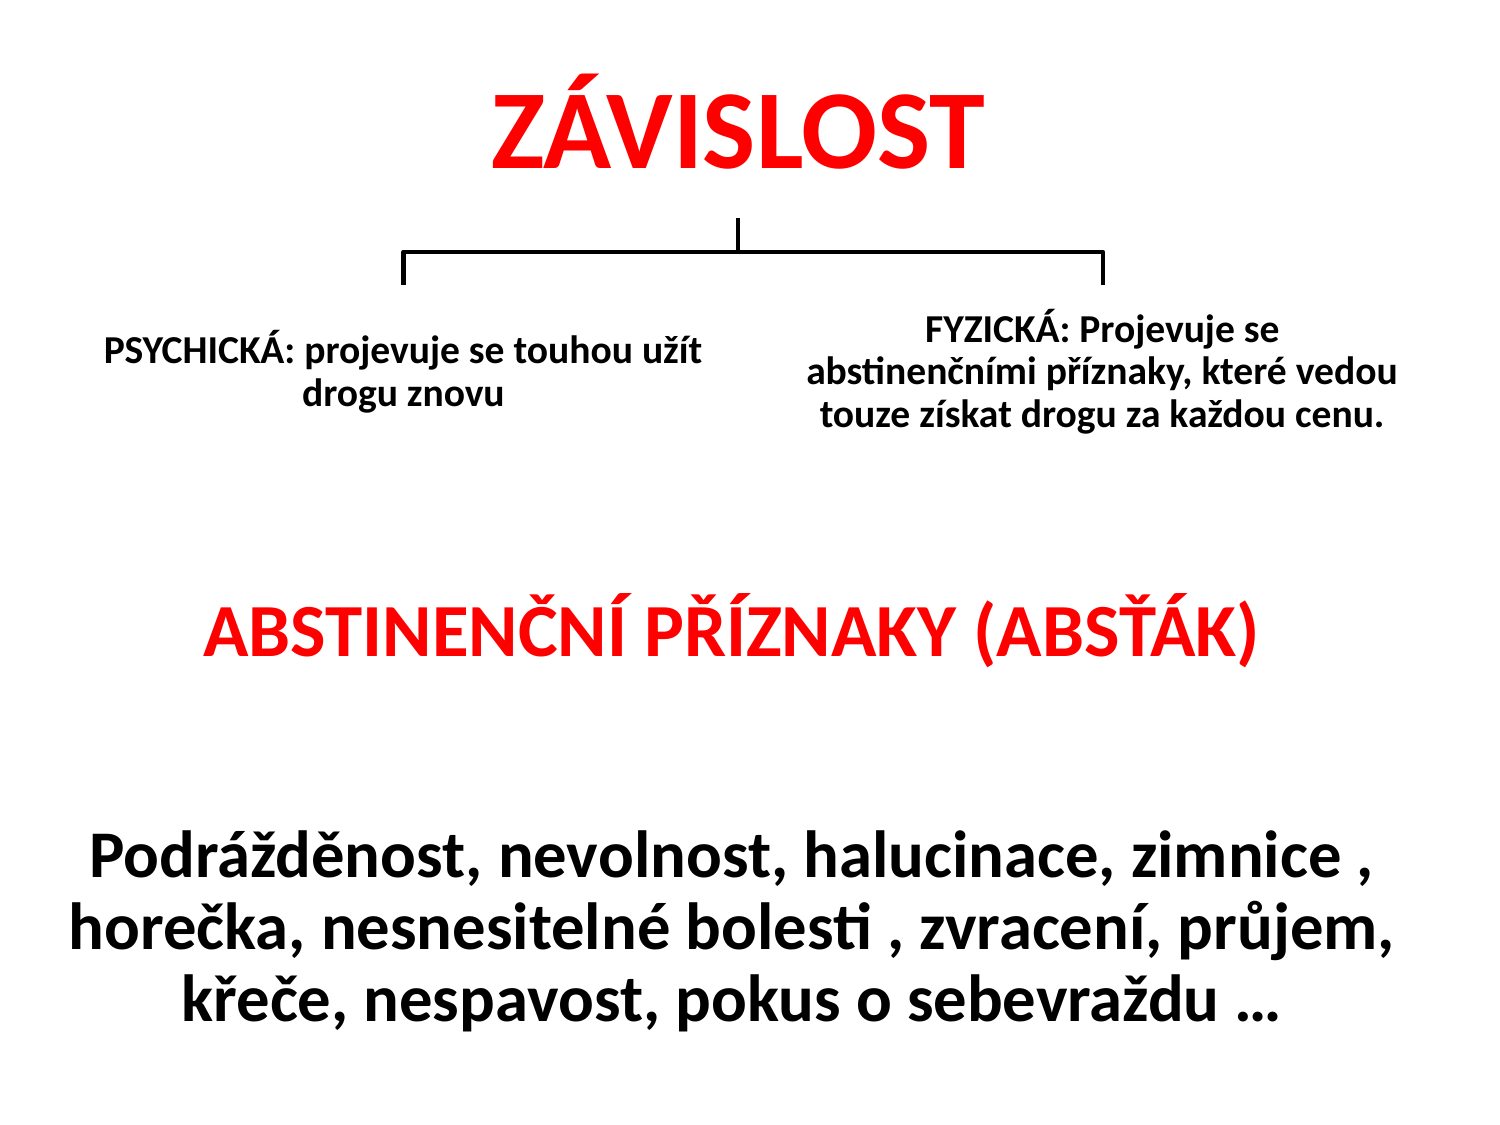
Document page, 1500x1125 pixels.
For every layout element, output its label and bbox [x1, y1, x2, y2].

text_box [58, 562, 1407, 1079]
text_box [34, 46, 1442, 458]
